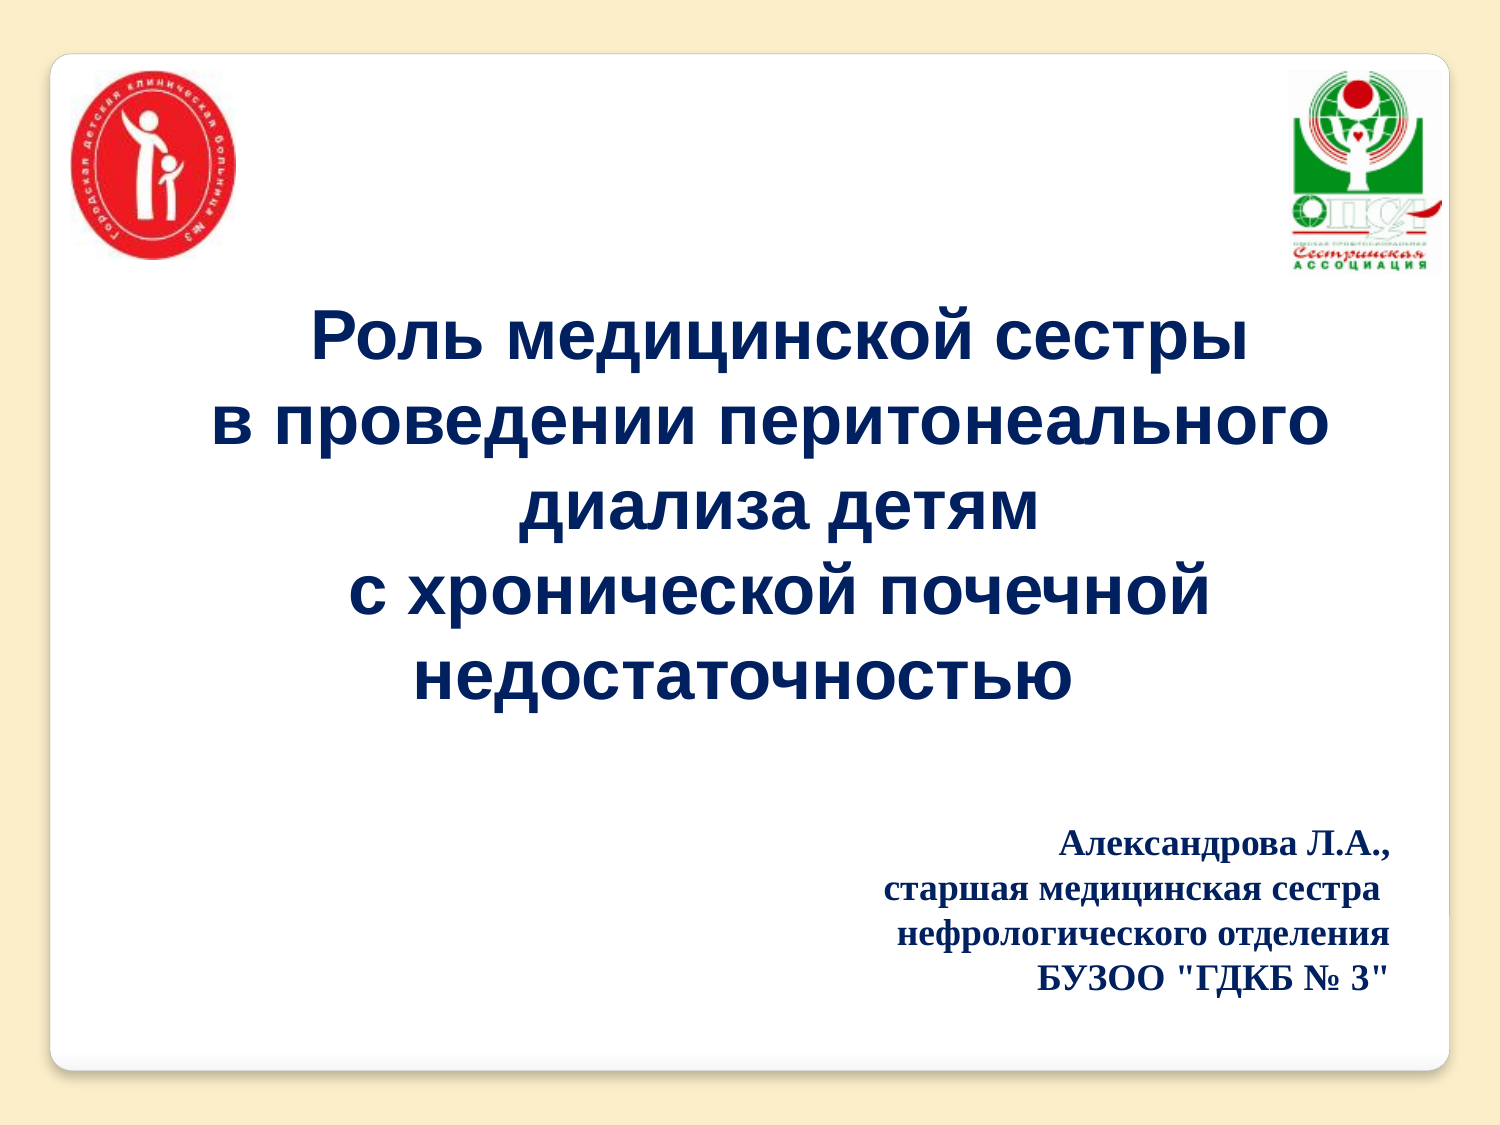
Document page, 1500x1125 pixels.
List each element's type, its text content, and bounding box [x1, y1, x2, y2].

picture [1288, 70, 1442, 275]
text_box Александрова Л.А., старшая медицинская сестра нефрологического отделения БУЗОО "ГДКБ № 3" [655, 810, 1406, 1076]
picture [70, 70, 236, 260]
text_box Роль медицинской сестры в проведении перитонеального диализа детям с хронической почечной недостаточностью [46, 281, 1441, 721]
